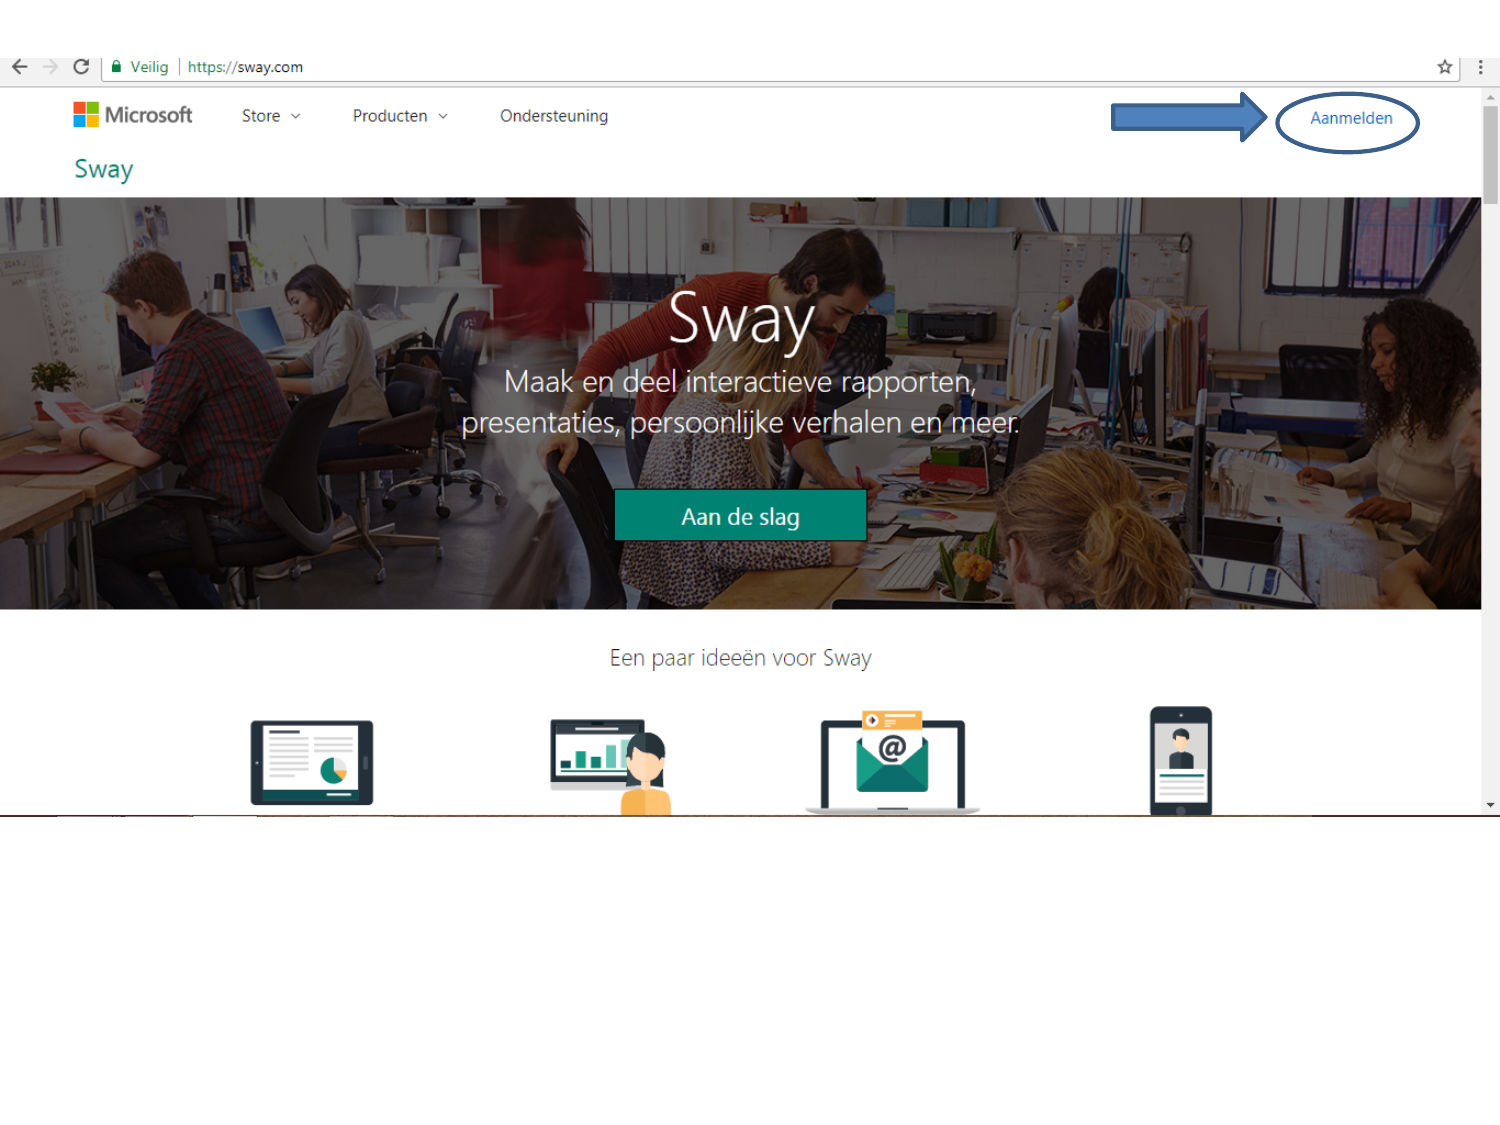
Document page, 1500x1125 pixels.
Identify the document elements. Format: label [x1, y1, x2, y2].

picture [0, 58, 1500, 817]
